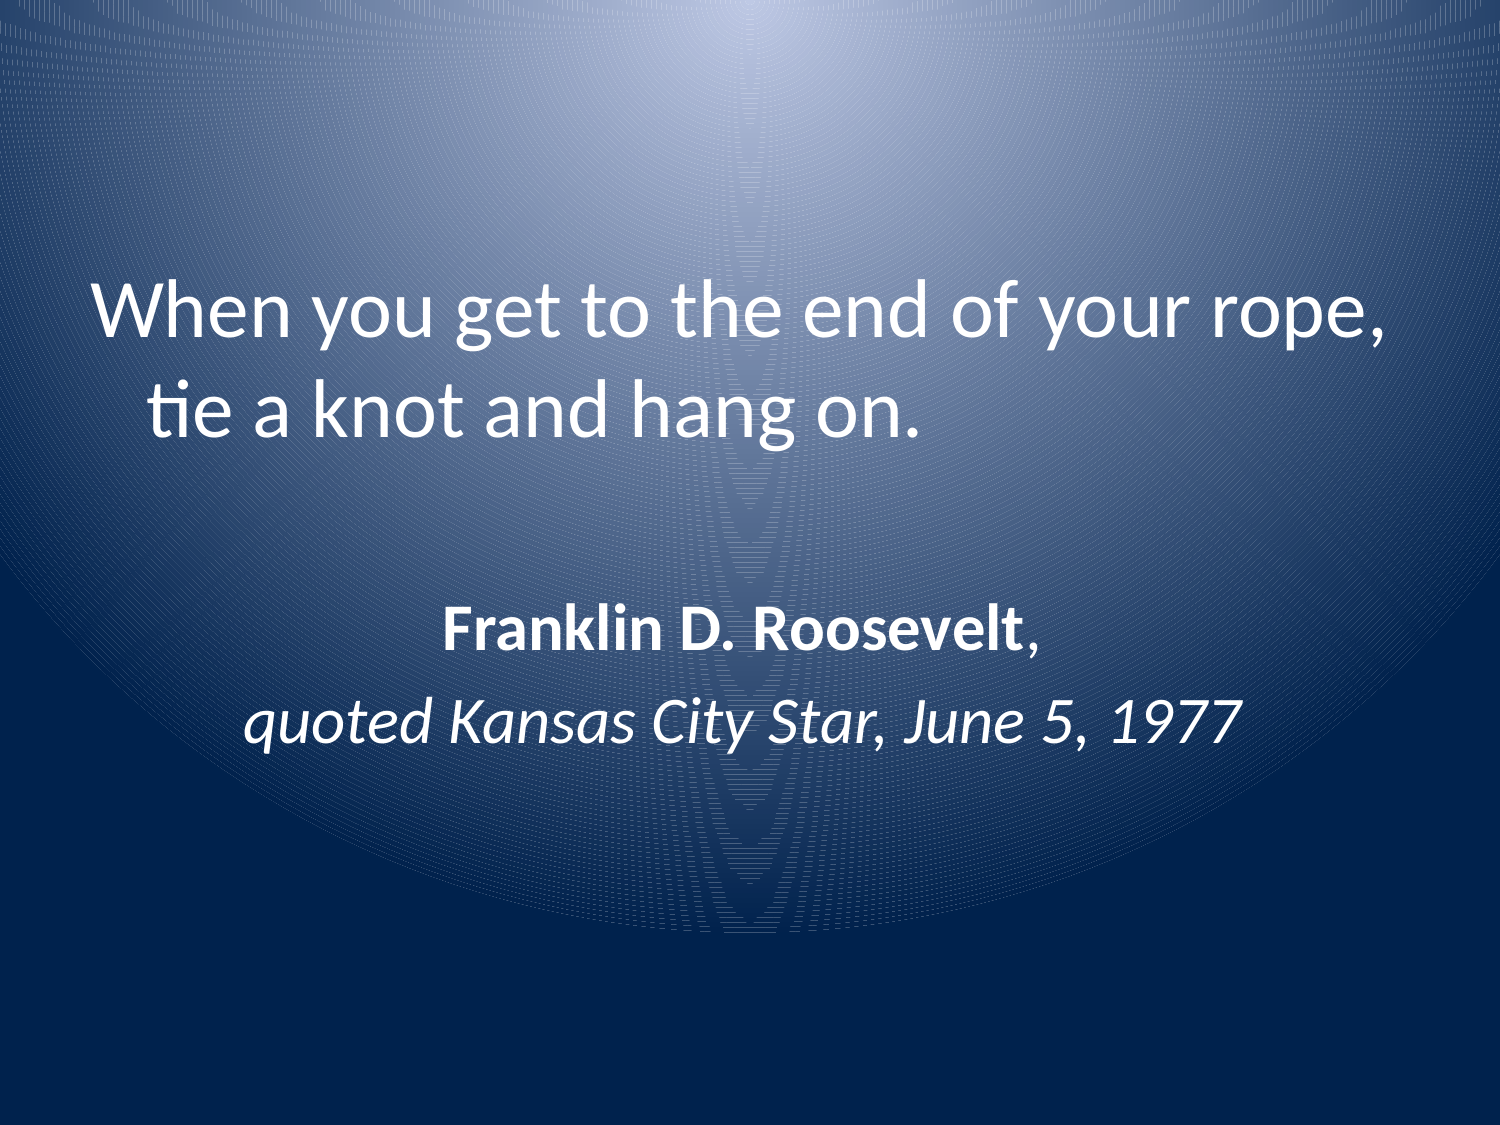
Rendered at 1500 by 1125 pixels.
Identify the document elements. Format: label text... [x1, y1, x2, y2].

list When you get to the end of your rope, tie a knot and hang on. Franklin D. Roosevelt, quoted Kansas City Star, June 5, 1977 [75, 149, 1425, 1005]
